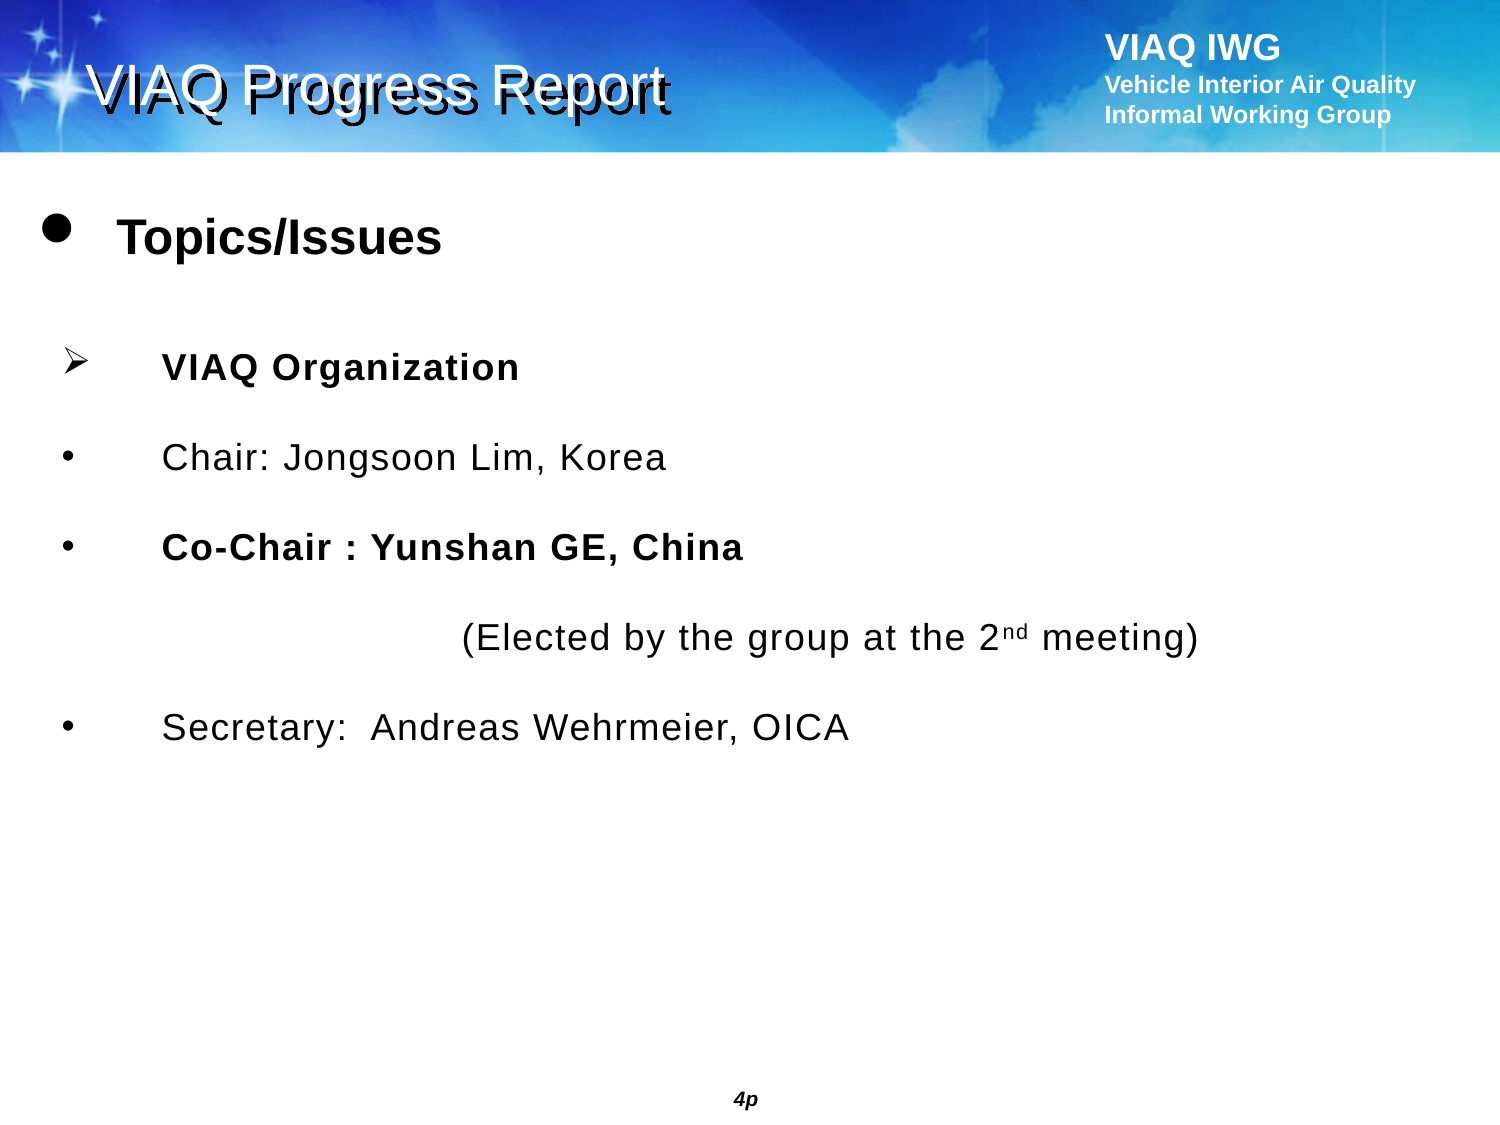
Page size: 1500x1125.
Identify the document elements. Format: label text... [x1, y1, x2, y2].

text_box Topics/Issues [23, 196, 1500, 272]
text_box VIAQ Organization Chair: Jongsoon Lim, Korea Co-Chair : Yunshan GE, China (Elected by the group at the 2nd meeting) Secretary: Andreas Wehrmeier, OICA [46, 290, 1500, 1047]
text_box VIAQ Progress Report [5, 39, 1500, 125]
picture [0, 0, 1500, 152]
